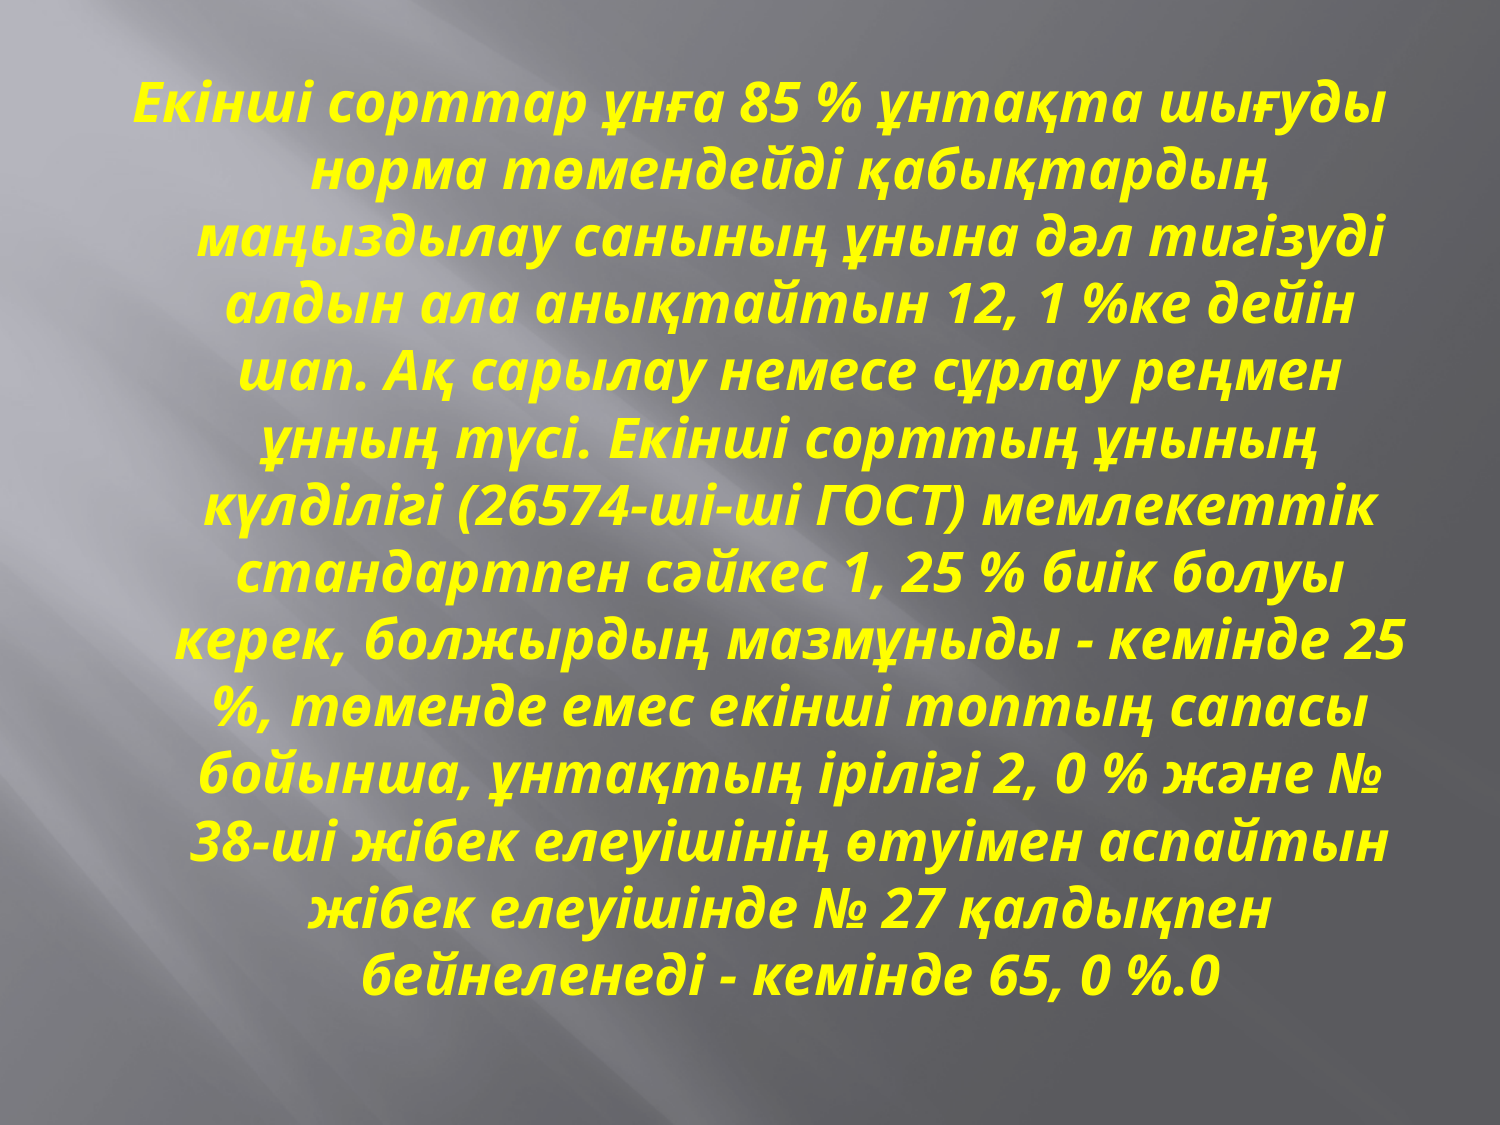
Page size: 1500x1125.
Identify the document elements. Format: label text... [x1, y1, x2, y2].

list Екiншi сорттар ұнға 85 % ұнтақта шығуды норма төмендейдi қабықтардың маңыздылау санының ұнына дәл тигiзудi алдын ала анықтайтын 12, 1 %ке дейiн шап. Ақ сарылау немесе сұрлау реңмен ұнның түсi. Екiншi сорттың ұнының күлдiлiгi (26574-шi-шi ГОСТ) мемлекеттiк стандартпен сәйкес 1, 25 % биiк болуы керек, болжырдың мазмұныды - кемiнде 25 %, төменде емес екiншi топтың сапасы бойынша, ұнтақтың iрiлiгi 2, 0 % және № 38-шi жiбек елеуiшiнiң өтуiмен аспайтын жiбек елеуiшiнде № 27 қалдықпен бейнеленедi - кемiнде 65, 0 %.0 [75, 58, 1425, 1035]
